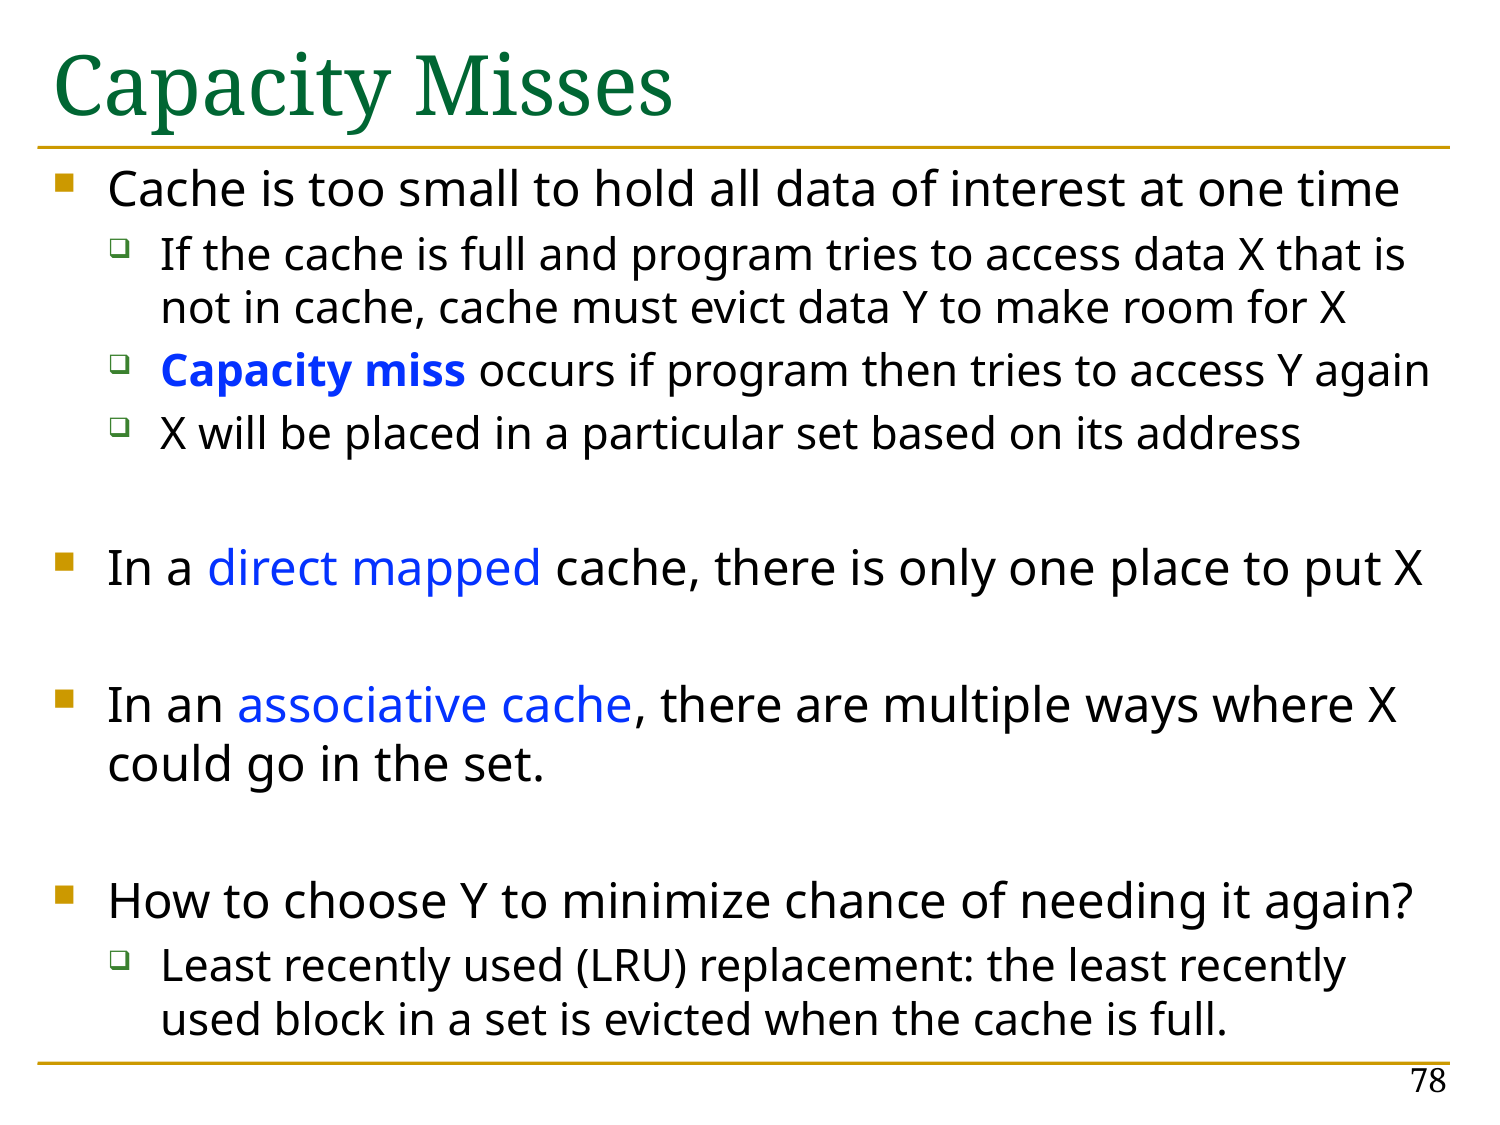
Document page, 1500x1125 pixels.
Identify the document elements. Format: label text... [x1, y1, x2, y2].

list Cache is too small to hold all data of interest at one time If the cache is full and program tries to access data X that is not in cache, cache must evict data Y to make room for X Capacity miss occurs if program then tries to access Y again X will be placed in a particular set based on its address In a direct mapped cache, there is only one place to put X In an associative cache, there are multiple ways where X could go in the set. How to choose Y to minimize chance of needing it again? Least recently used (LRU) replacement: the least recently used block in a set is evicted when the cache is full. [37, 149, 1450, 1063]
slide_number 78 [1111, 1036, 1462, 1112]
title Capacity Misses [37, 24, 1450, 149]
